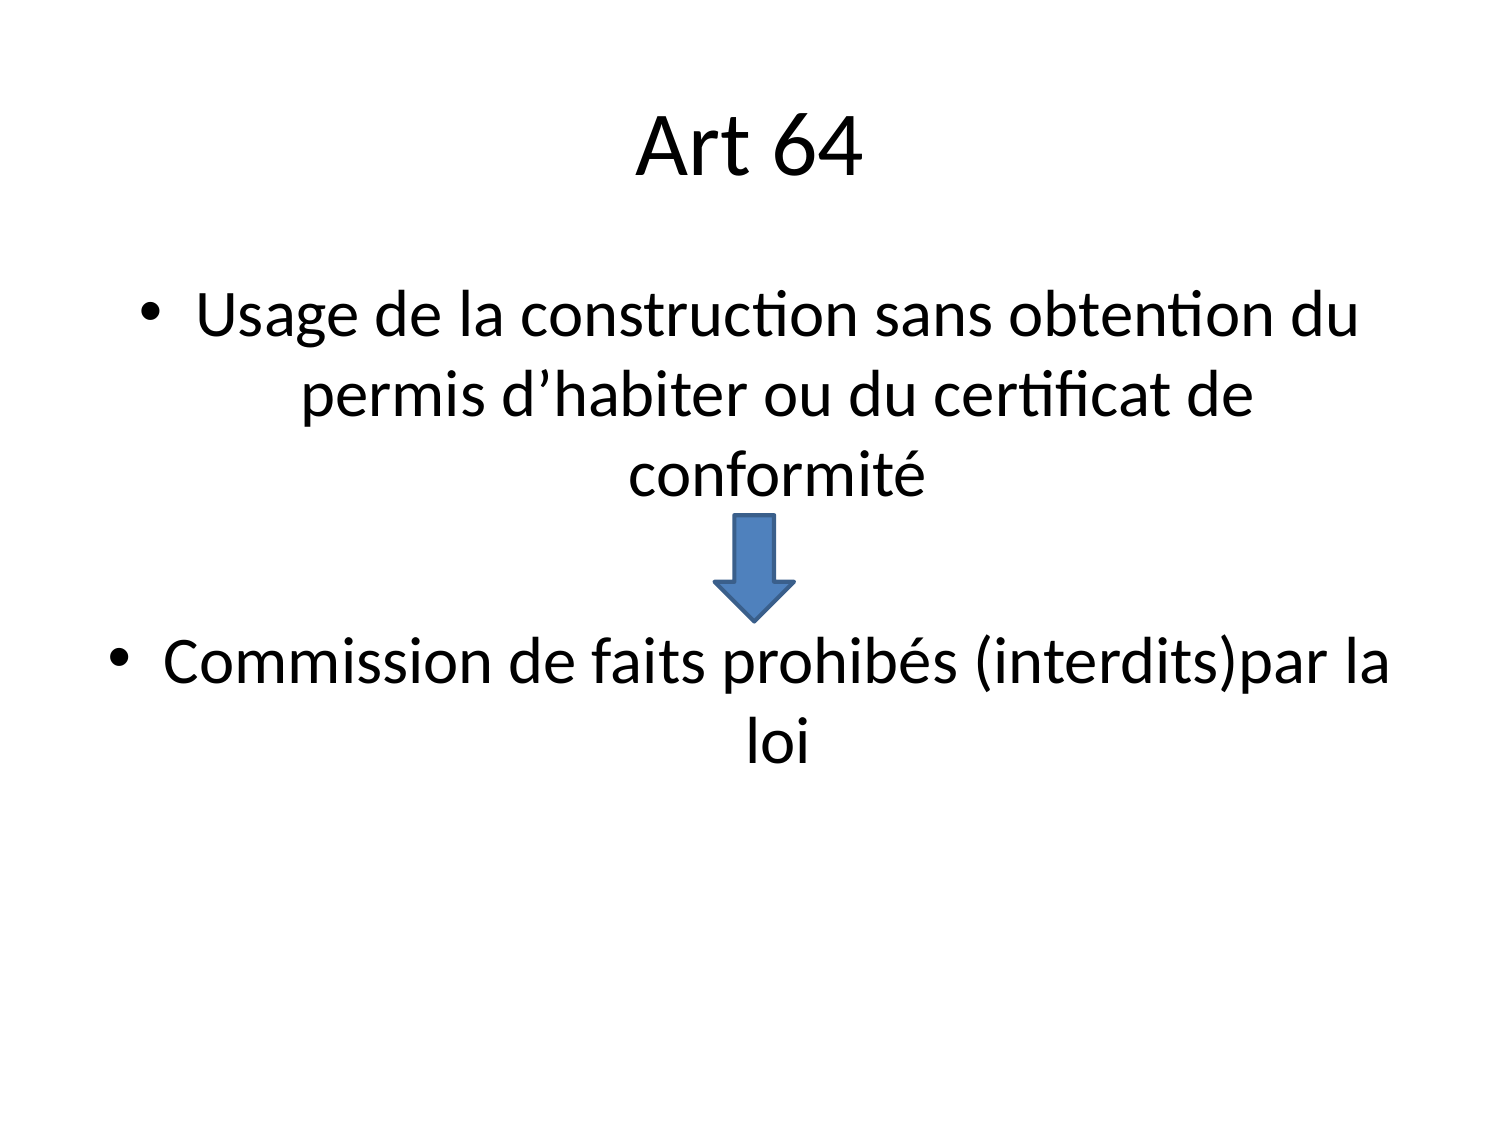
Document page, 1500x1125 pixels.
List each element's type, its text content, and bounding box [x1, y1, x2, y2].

text_box [712, 513, 796, 624]
title Art 64 [75, 45, 1425, 233]
list Usage de la construction sans obtention du permis d’habiter ou du certificat de conformité Commission de faits prohibés (interdits)par la loi [75, 262, 1425, 1005]
